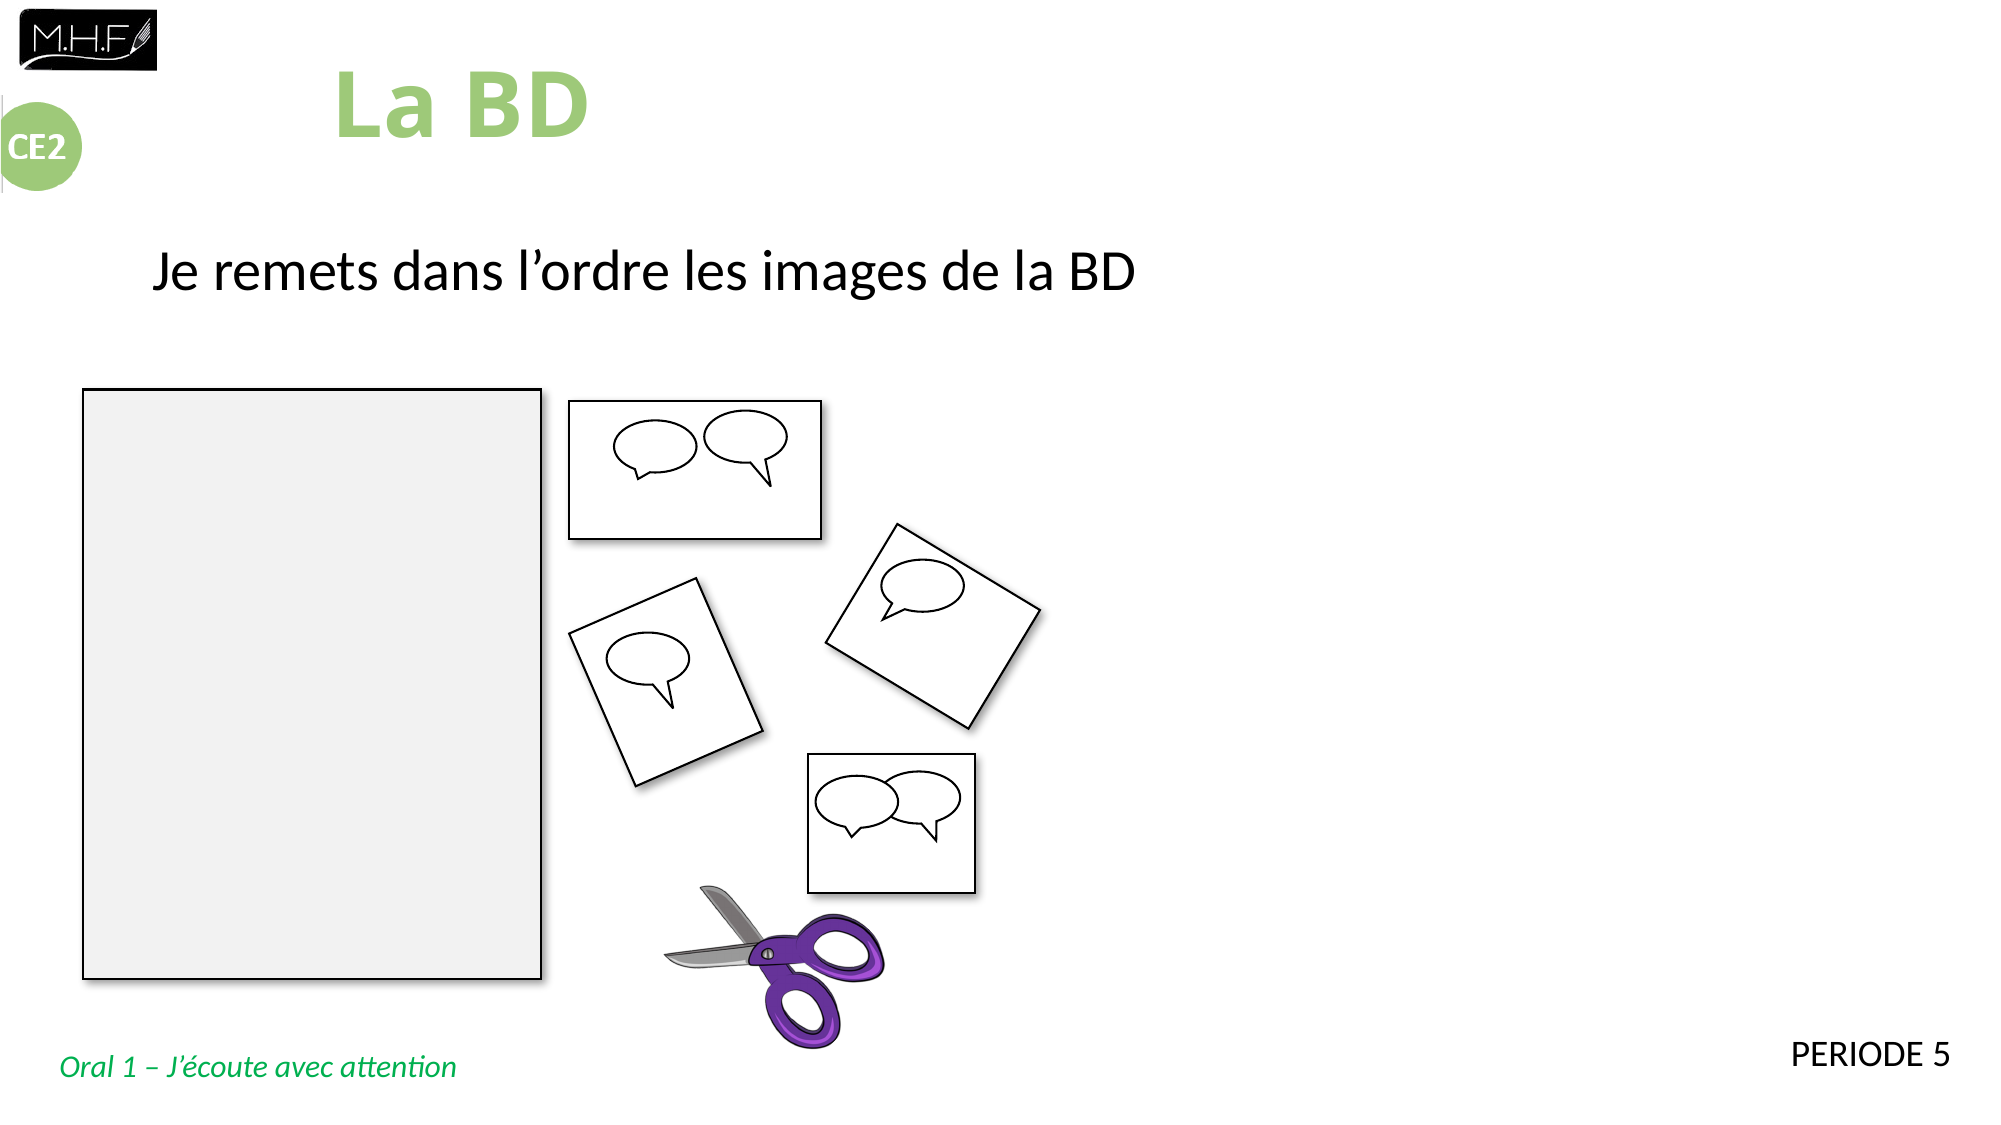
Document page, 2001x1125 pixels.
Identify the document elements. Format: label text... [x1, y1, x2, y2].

picture [650, 825, 906, 1081]
picture [16, 7, 157, 74]
title La BD [316, 0, 2000, 218]
list Je remets dans l’ordre les images de la BD [137, 232, 1578, 1014]
text_box PERIODE 5 [1362, 1021, 1967, 1082]
text_box [568, 400, 822, 540]
text_box [82, 388, 542, 980]
text_box [880, 558, 965, 622]
text_box [824, 522, 1042, 731]
text_box [885, 770, 962, 844]
text_box [807, 753, 976, 894]
picture [0, 95, 87, 193]
text_box [612, 419, 698, 481]
text_box [814, 774, 900, 839]
text_box Oral 1 – J’écoute avec attention [44, 1038, 1346, 1092]
text_box [605, 631, 691, 710]
text_box [567, 576, 765, 788]
text_box [703, 409, 788, 488]
